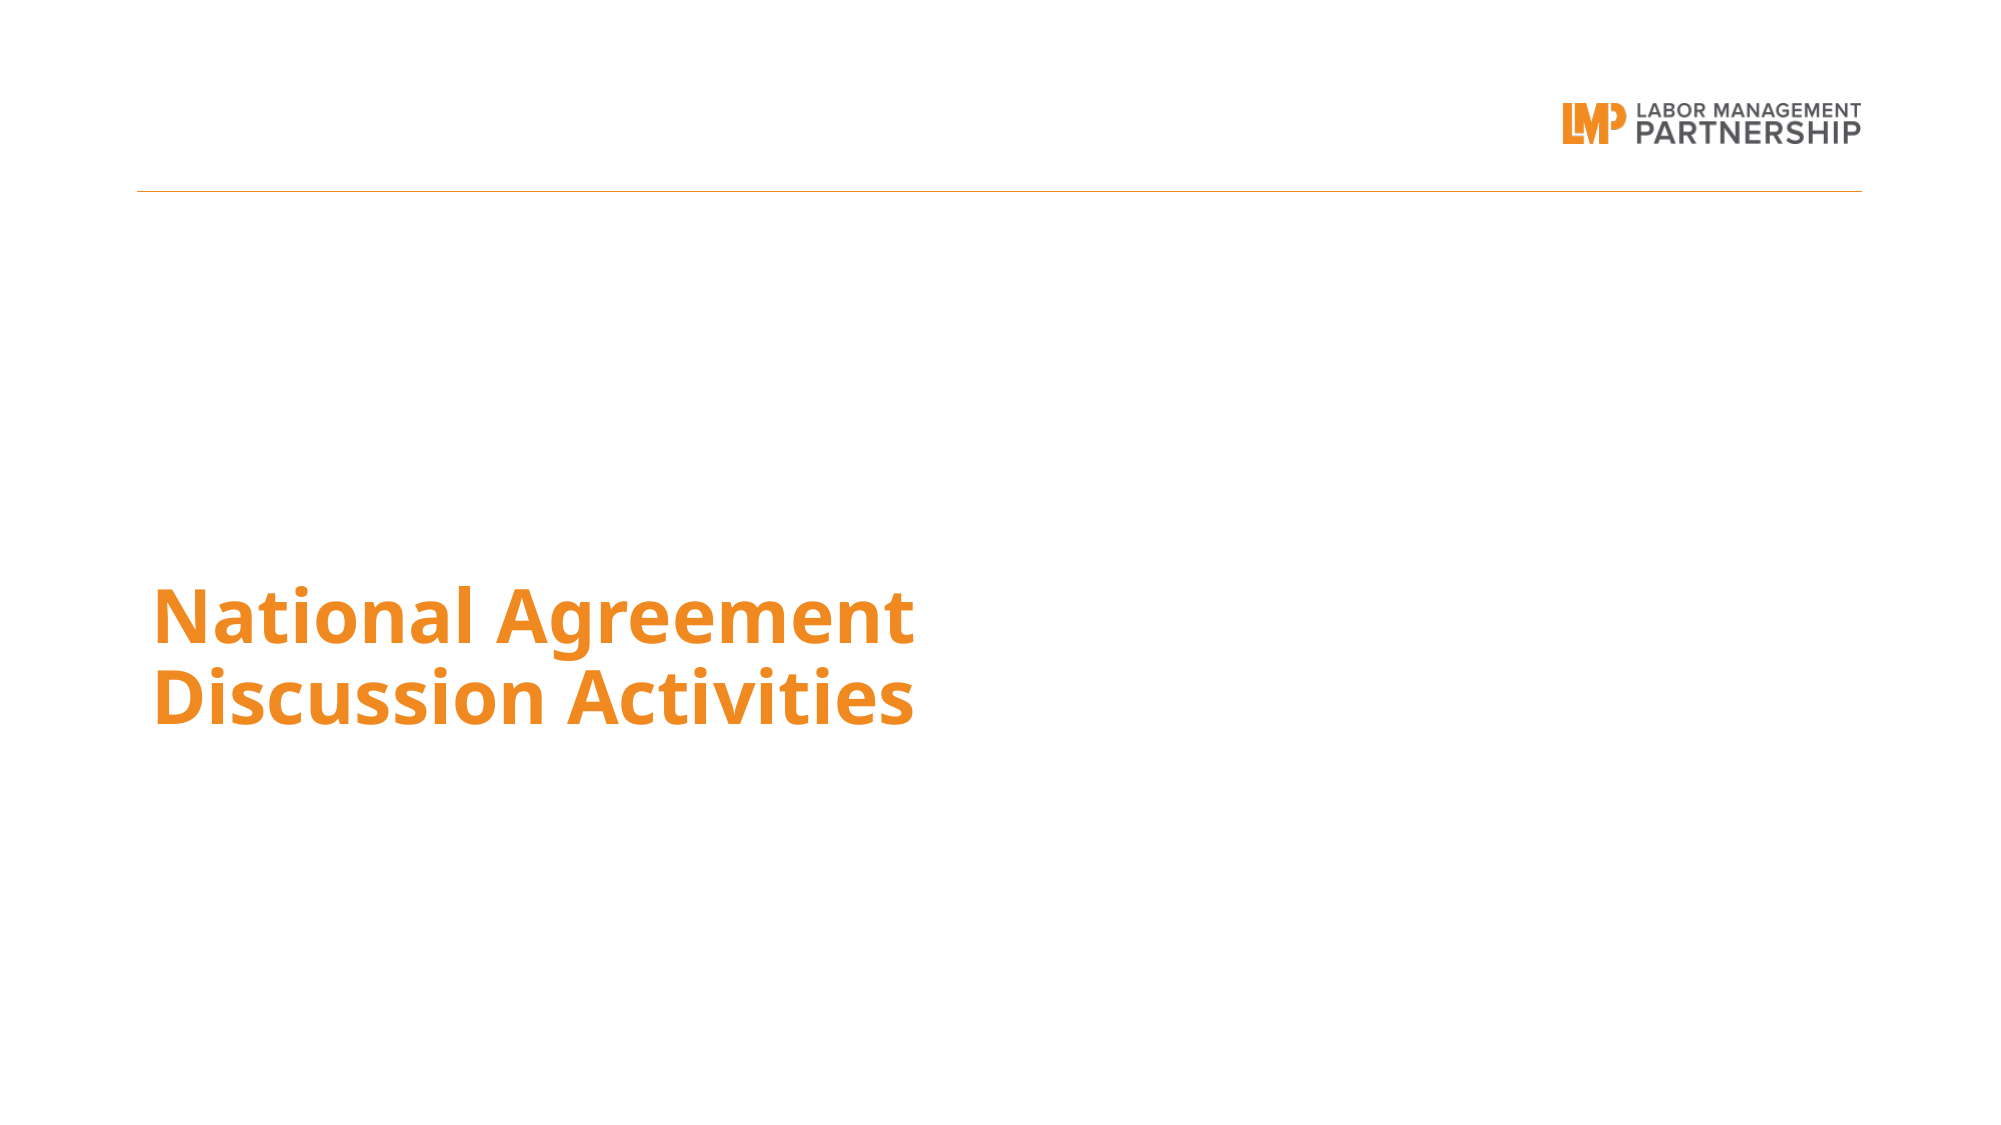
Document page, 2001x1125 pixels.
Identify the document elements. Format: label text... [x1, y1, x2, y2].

picture [1562, 103, 1863, 144]
title National Agreement Discussion Activities [136, 280, 1862, 749]
